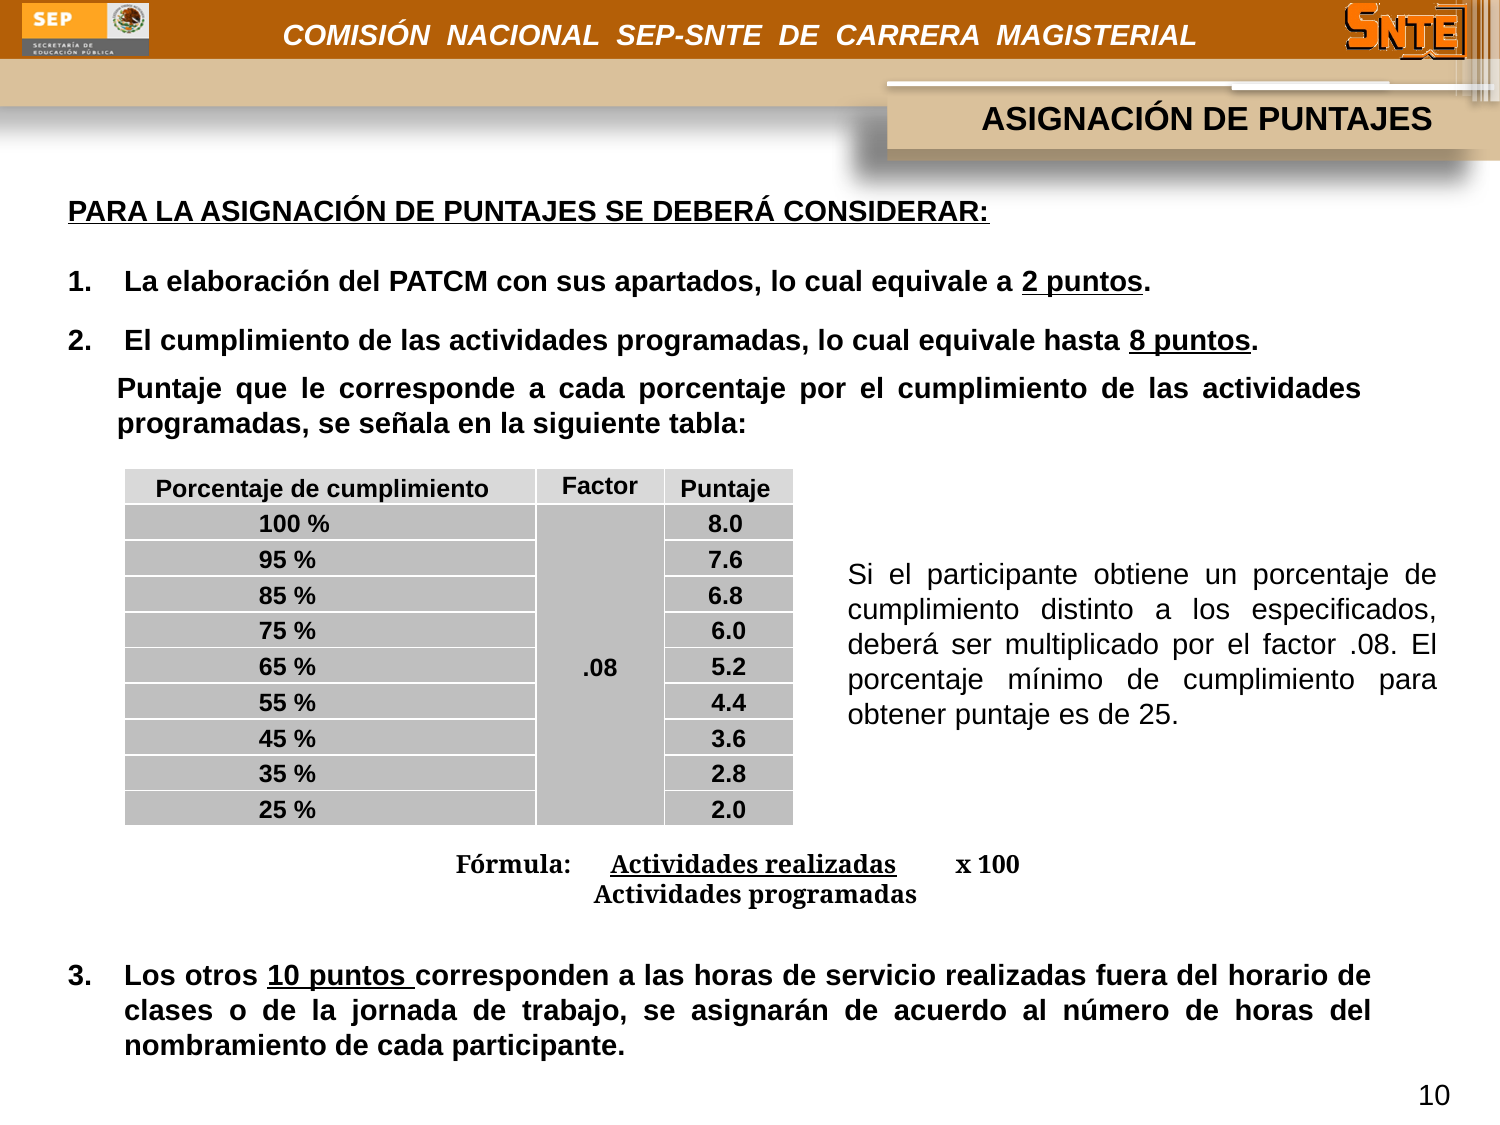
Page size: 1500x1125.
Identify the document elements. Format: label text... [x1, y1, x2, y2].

table_cell 95 % [125, 541, 535, 575]
table_cell 8.0 [665, 505, 793, 539]
picture [1345, 3, 1467, 60]
table_cell 65 % [125, 648, 535, 682]
text_box La elaboración del PATCM con sus apartados, lo cual equivale a 2 puntos. [53, 255, 1329, 306]
table_cell 85 % [125, 577, 535, 611]
text_box Los otros 10 puntos corresponden a las horas de servicio realizadas fuera del horario de clases o de la jornada de trabajo, se asignarán de acuerdo al número de horas del nombramiento de cada participante. [53, 949, 1388, 1069]
table_cell 75 % [125, 613, 535, 647]
table_cell 5.2 [665, 648, 793, 682]
text_box Si el participante obtiene un porcentaje de cumplimiento distinto a los especificados, deberá ser multiplicado por el factor .08. El porcentaje mínimo de cumplimiento para obtener puntaje es de 25. [832, 547, 1453, 738]
text_box Puntaje que le corresponde a cada porcentaje por el cumplimiento de las actividades programadas, se señala en la siguiente tabla: [102, 361, 1378, 447]
picture [22, 3, 149, 56]
table_cell 7.6 [665, 541, 793, 575]
table_header Puntaje [665, 469, 793, 503]
table_cell 25 % [125, 791, 535, 825]
text_box ASIGNACIÓN DE PUNTAJES [918, 89, 1497, 145]
table_cell 6.0 [665, 613, 793, 647]
table_cell 35 % [125, 756, 535, 790]
table_cell 55 % [125, 684, 535, 718]
table_cell 3.6 [665, 720, 793, 754]
table_cell 2.8 [665, 756, 793, 790]
table_header Porcentaje de cumplimiento [125, 469, 535, 503]
text_box PARA LA ASIGNACIÓN DE PUNTAJES SE DEBERÁ CONSIDERAR: [53, 184, 1276, 235]
table_cell 100 % [125, 505, 535, 539]
table_cell 6.8 [665, 577, 793, 611]
table_cell 2.0 [665, 791, 793, 825]
table_cell .08 [537, 505, 664, 825]
text_box El cumplimiento de las actividades programadas, lo cual equivale hasta 8 puntos. [53, 314, 1329, 399]
table_cell 45 % [125, 720, 535, 754]
table_header Factor [537, 469, 664, 503]
table_cell 4.4 [665, 684, 793, 718]
slide_number 10 [1340, 1058, 1466, 1119]
text_box Fórmula: Actividades realizadas x 100 Actividades programadas [419, 841, 1093, 916]
